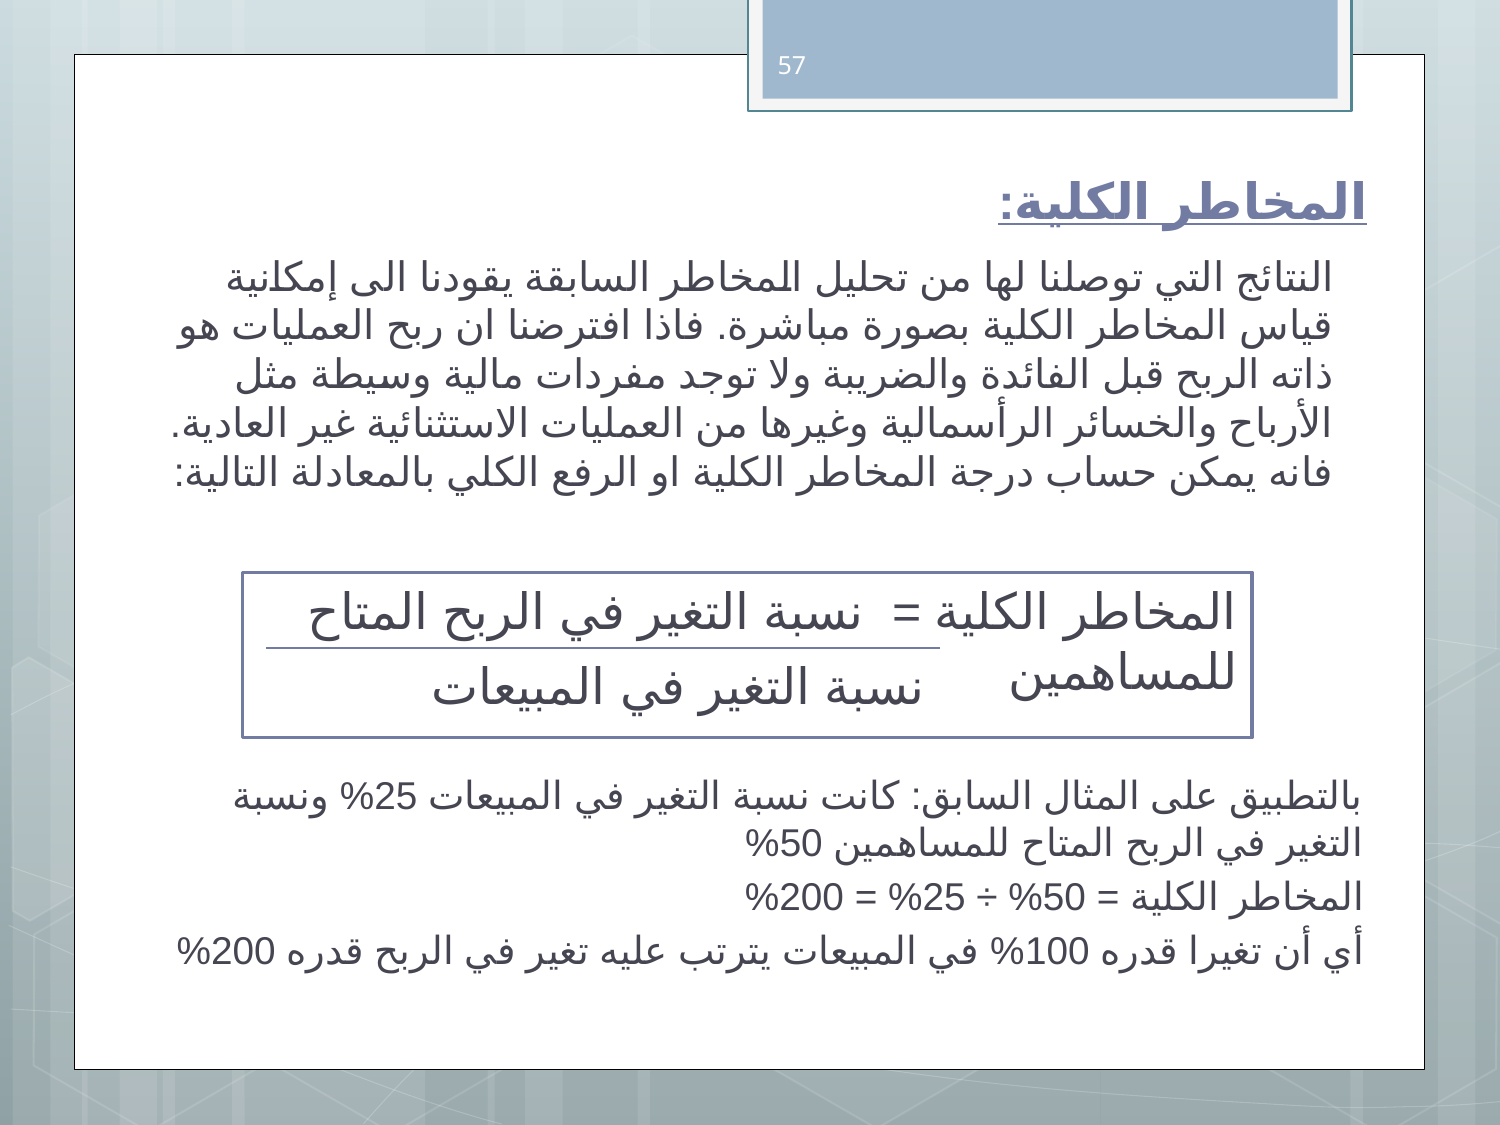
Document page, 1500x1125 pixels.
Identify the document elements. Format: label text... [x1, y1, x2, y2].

list النتائج التي توصلنا لها من تحليل المخاطر السابقة يقودنا الى إمكانية قياس المخاطر الكلية بصورة مباشرة. فاذا افترضنا ان ربح العمليات هو ذاته الربح قبل الفائدة والضريبة ولا توجد مفردات مالية وسيطة مثل الأرباح والخسائر الرأسمالية وغيرها من العمليات الاستثنائية غير العادية. فانه يمكن حساب درجة المخاطر الكلية او الرفع الكلي بالمعادلة التالية: [135, 242, 1359, 547]
slide_number 57 [762, 36, 982, 97]
title المخاطر الكلية: [230, 138, 1383, 238]
text_box بالتطبيق على المثال السابق: كانت نسبة التغير في المبيعات 25% ونسبة التغير في الربح المتاح للمساهمين 50% المخاطر الكلية = 50% ÷ 25% = 200% أي أن تغيرا قدره 100% في المبيعات يترتب عليه تغير في الربح قدره 200% [137, 763, 1389, 1012]
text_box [242, 571, 1253, 738]
